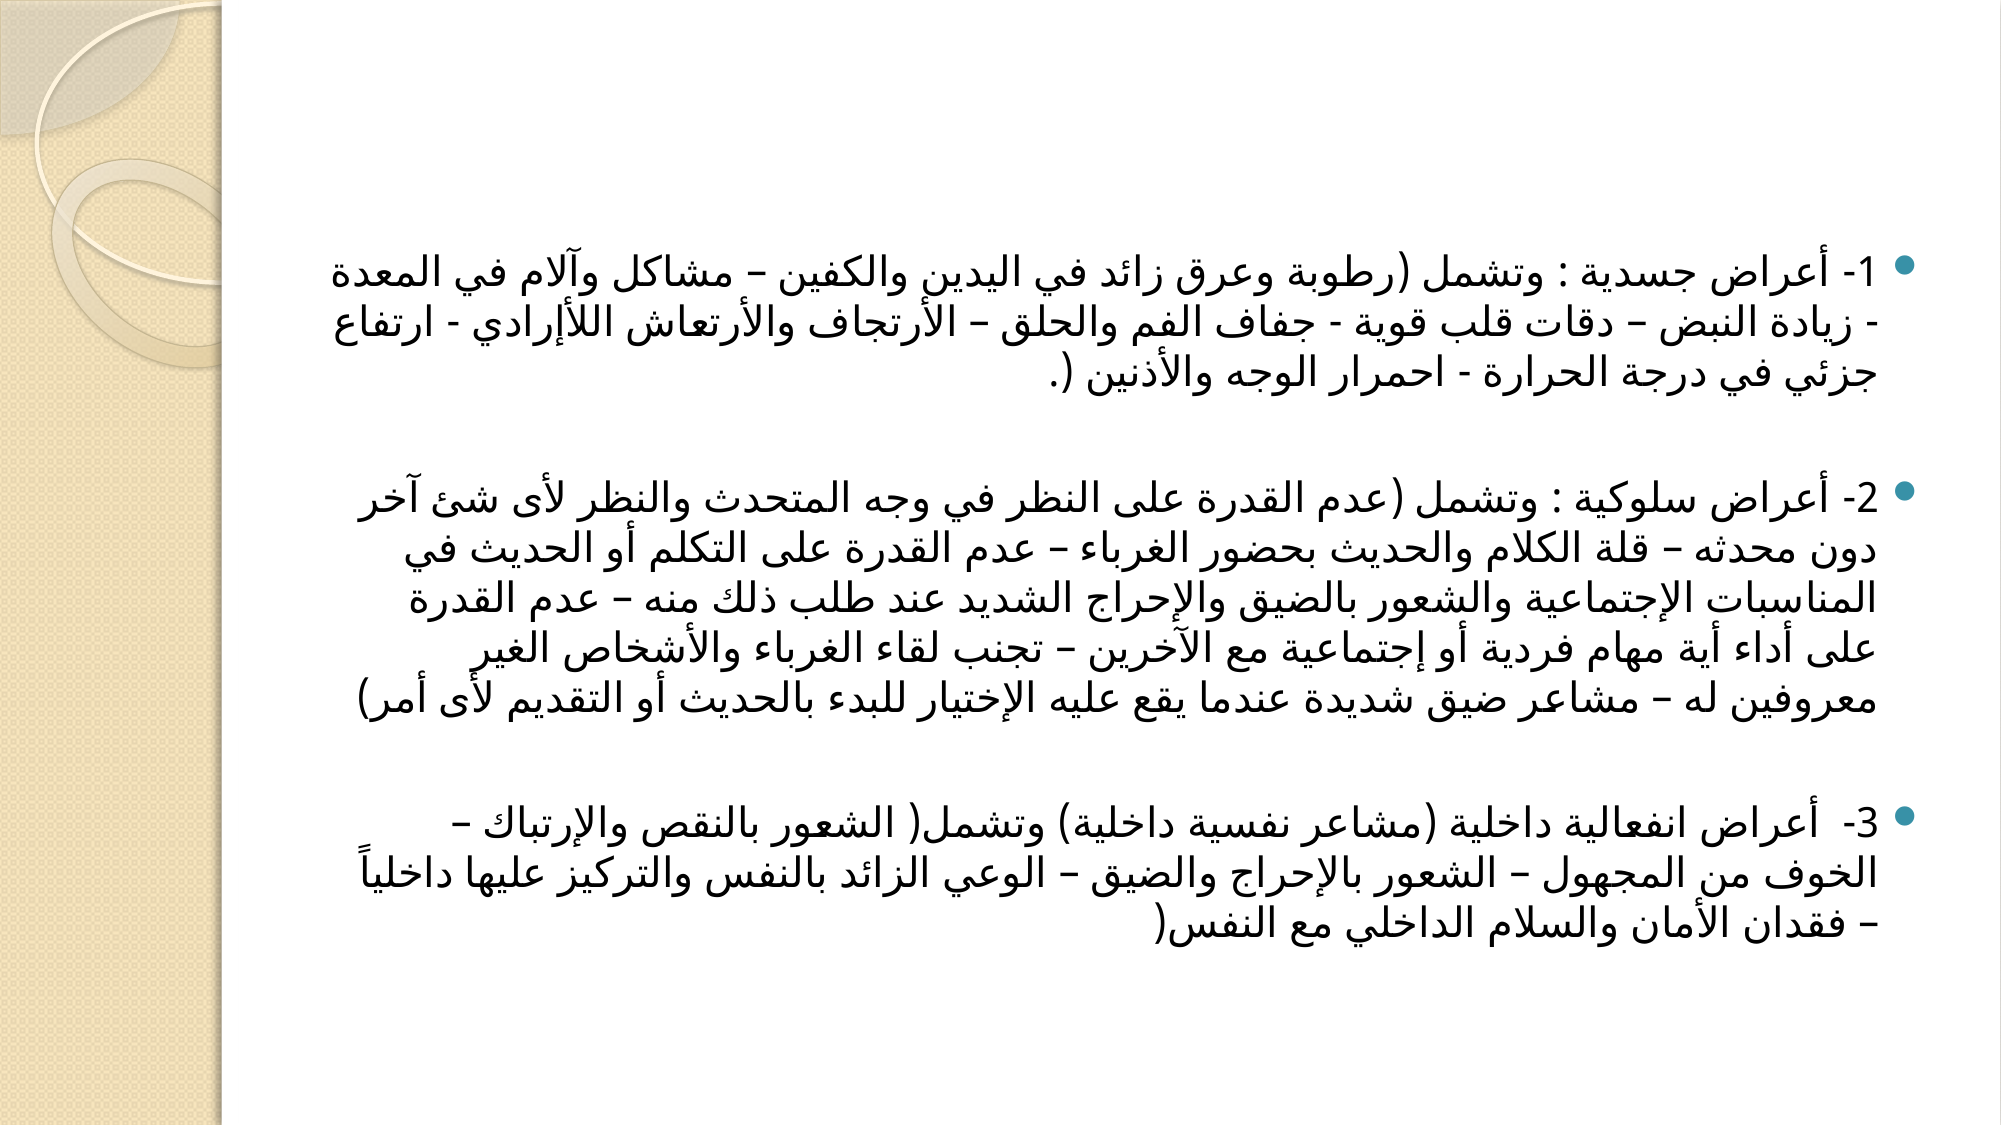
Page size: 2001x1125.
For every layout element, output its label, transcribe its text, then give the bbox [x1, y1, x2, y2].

list 1- أعراض جسدية : وتشمل (رطوبة وعرق زائد في اليدين والكفين – مشاكل وآلام في المعدة - زيادة النبض – دقات قلب قوية - جفاف الفم والحلق – الأرتجاف والأرتعاش اللأإرادي - ارتفاع جزئي في درجة الحرارة - احمرار الوجه والأذنين (. 2- أعراض سلوكية : وتشمل (عدم القدرة على النظر في وجه المتحدث والنظر لأى شئ آخر دون محدثه – قلة الكلام والحديث بحضور الغرباء – عدم القدرة على التكلم أو الحديث في المناسبات الإجتماعية والشعور بالضيق والإحراج الشديد عند طلب ذلك منه – عدم القدرة على أداء أية مهام فردية أو إجتماعية مع الآخرين – تجنب لقاء الغرباء والأشخاص الغير معروفين له – مشاعر ضيق شديدة عندما يقع عليه الإختيار للبدء بالحديث أو التقديم لأى أمر) 3- أعراض انفعالية داخلية (مشاعر نفسية داخلية) وتشمل( الشعور بالنقص والإرتباك – الخوف من المجهول – الشعور بالإحراج والضيق – الوعي الزائد بالنفس والتركيز عليها داخلياً – فقدان الأمان والسلام الداخلي مع النفس( [313, 237, 1954, 1025]
